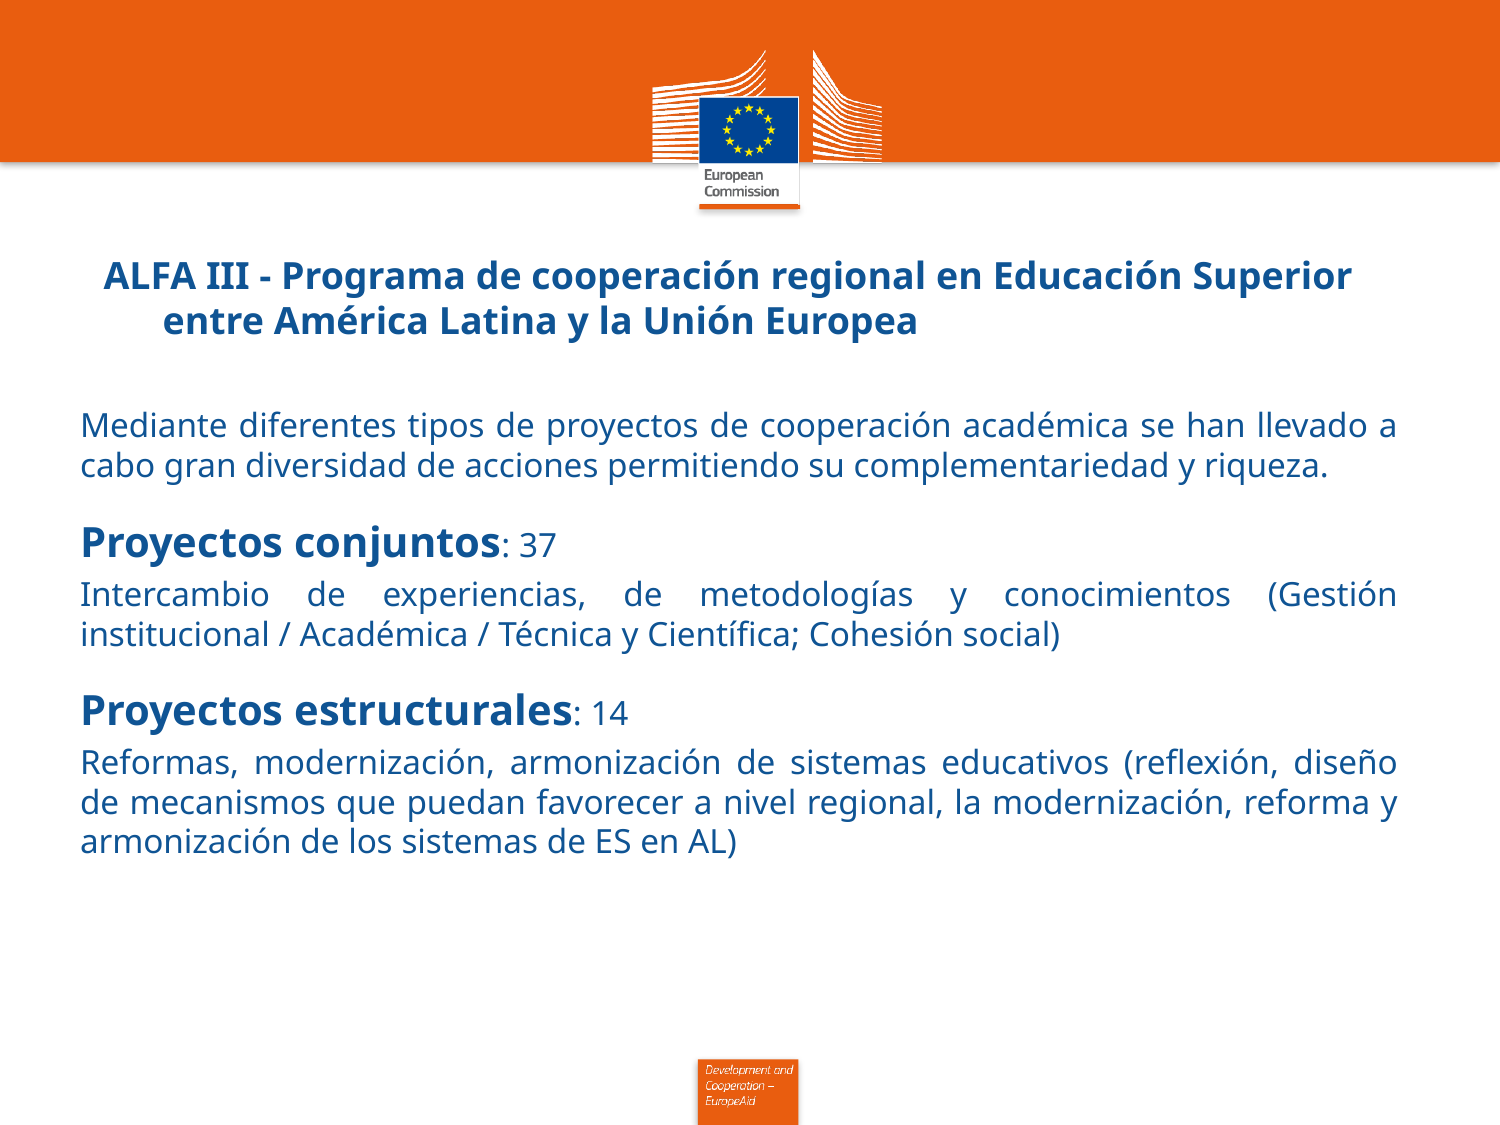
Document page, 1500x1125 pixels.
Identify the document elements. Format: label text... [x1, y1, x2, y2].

picture [698, 1059, 799, 1125]
title ALFA III - Programa de cooperación regional en Educación Superior entre América Latina y la Unión Europea [88, 219, 1439, 374]
picture [615, 50, 882, 219]
list Mediante diferentes tipos de proyectos de cooperación académica se han llevado a cabo gran diversidad de acciones permitiendo su complementariedad y riqueza. Proyectos conjuntos: 37 Intercambio de experiencias, de metodologías y conocimientos (Gestión institucional / Académica / Técnica y Científica; Cohesión social) Proyectos estructurales: 14 Reformas, modernización, armonización de sistemas educativos (reflexión, diseño de mecanismos que puedan favorecer a nivel regional, la modernización, reforma y armonización de los sistemas de ES en AL) [64, 396, 1416, 953]
